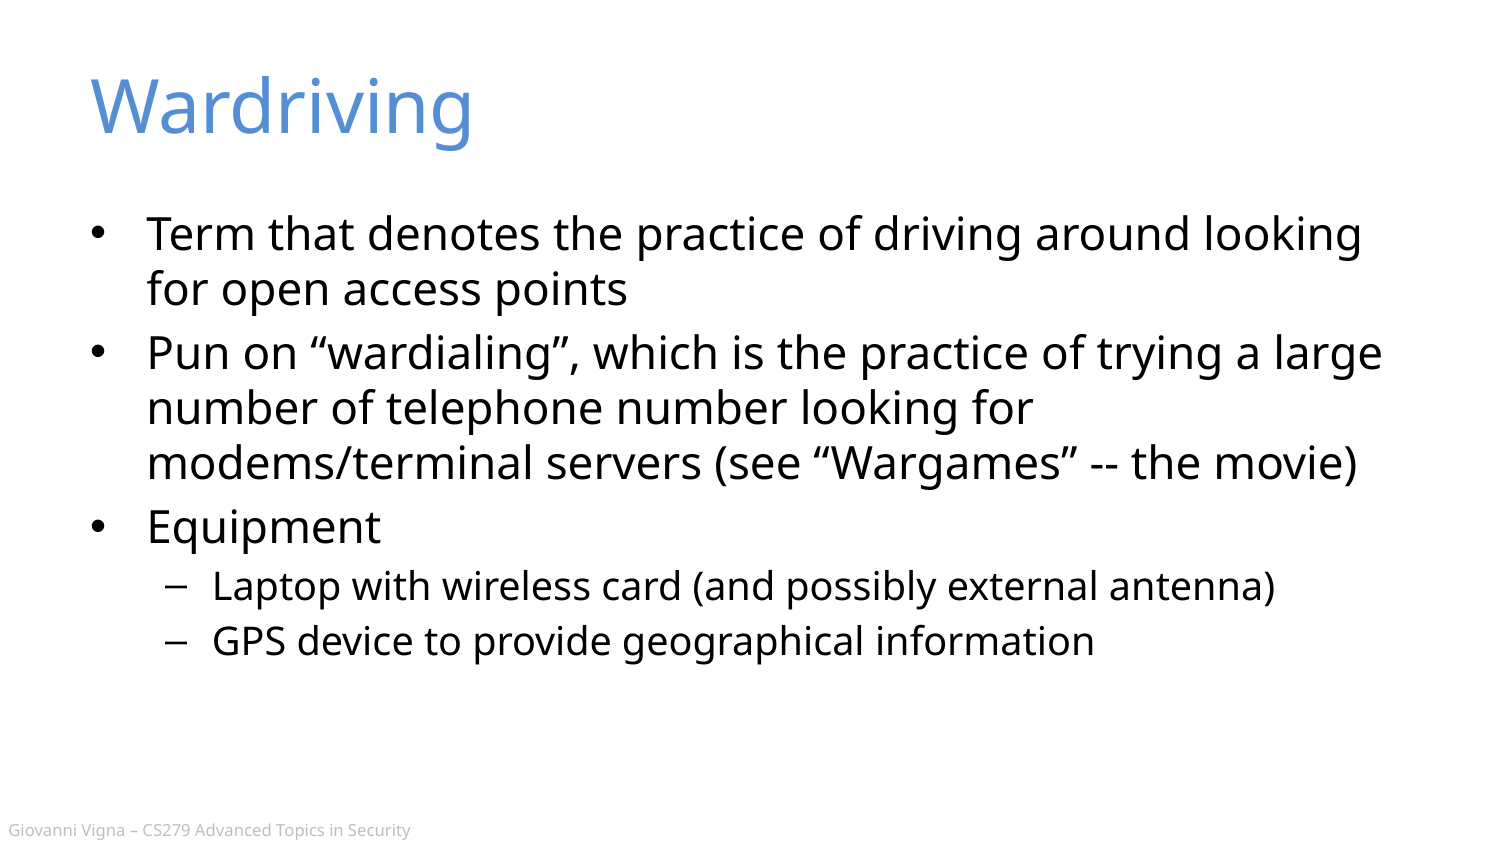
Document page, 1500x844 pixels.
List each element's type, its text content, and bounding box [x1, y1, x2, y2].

list Term that denotes the practice of driving around looking for open access points Pun on “wardialing”, which is the practice of trying a large number of telephone number looking for modems/terminal servers (see “Wargames” -- the movie) Equipment Laptop with wireless card (and possibly external antenna) GPS device to provide geographical information [75, 196, 1425, 813]
title Wardriving [75, 33, 1425, 175]
